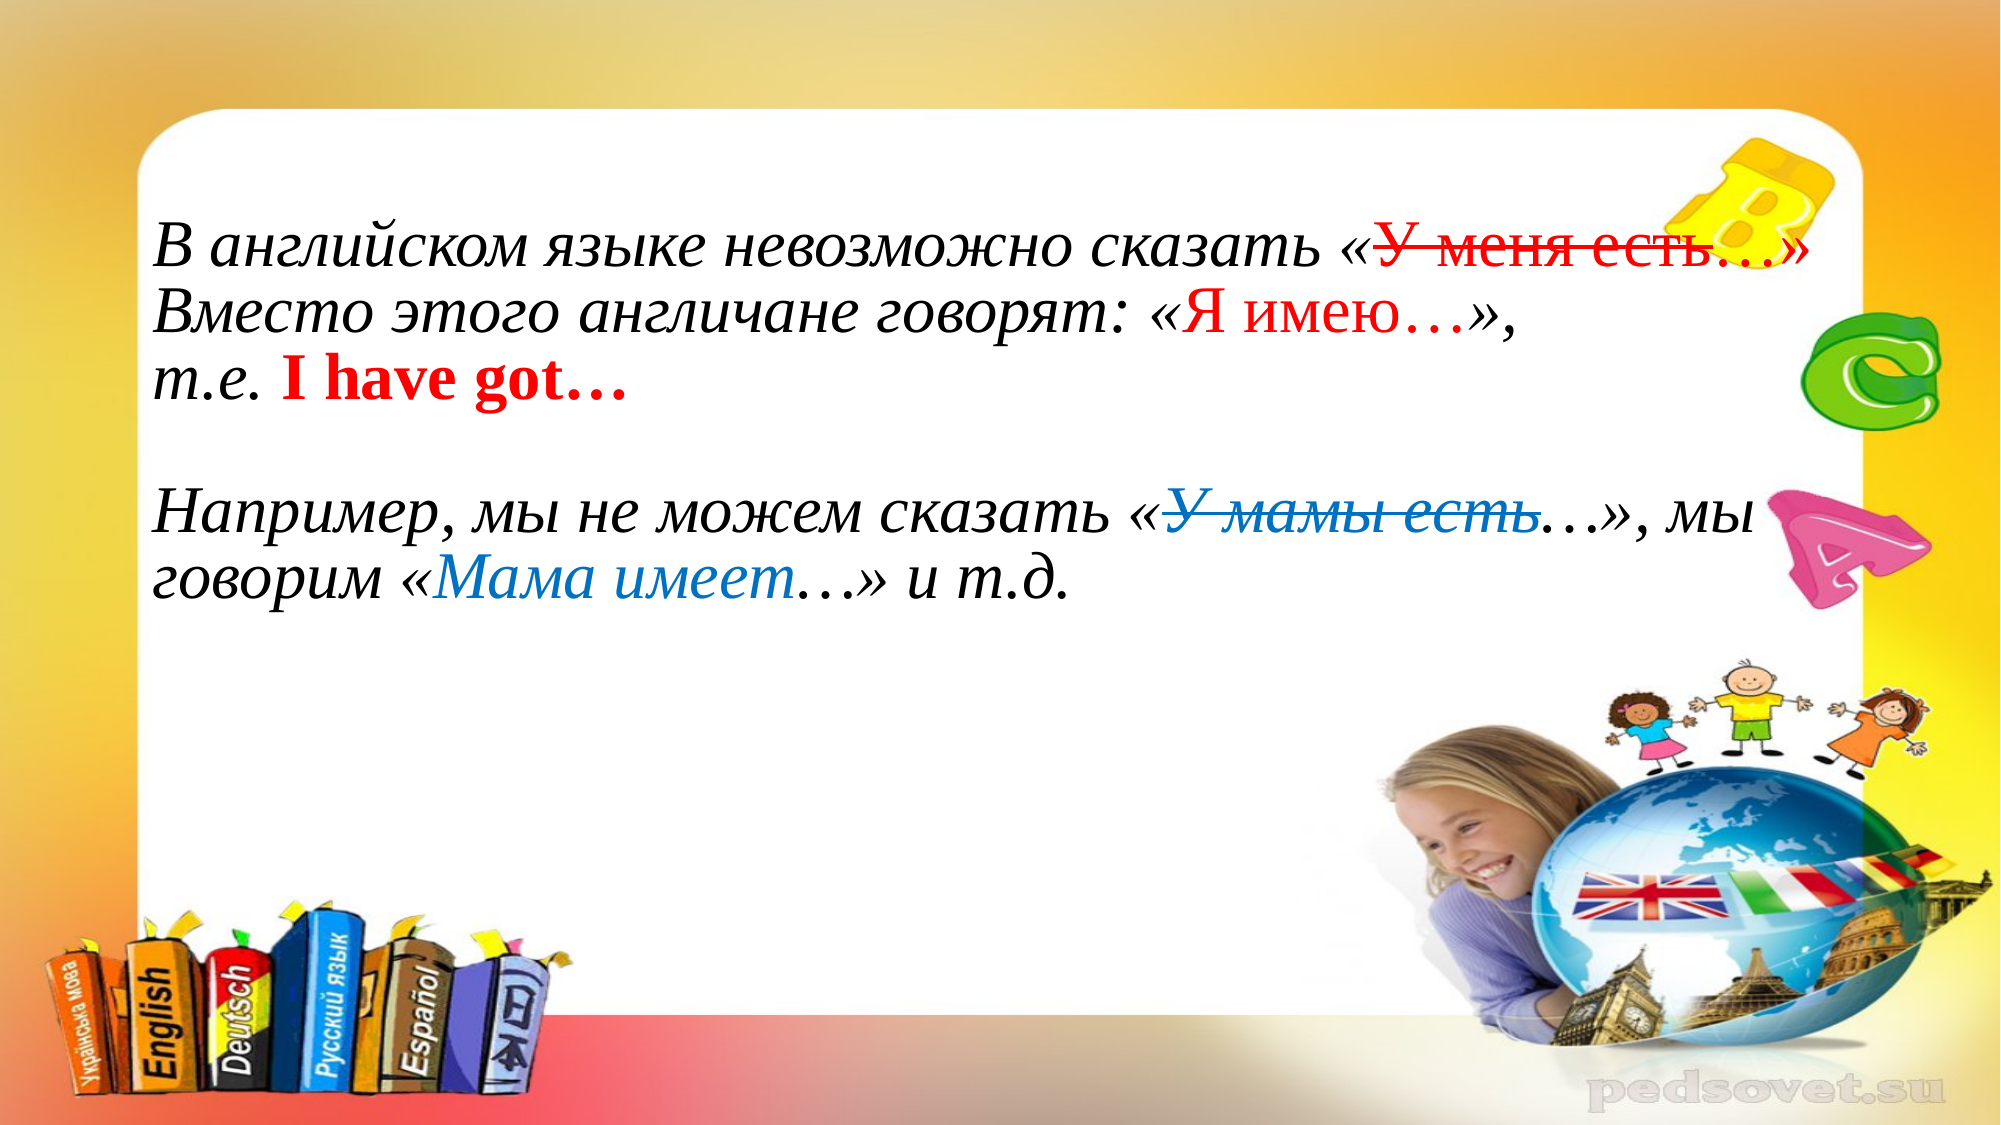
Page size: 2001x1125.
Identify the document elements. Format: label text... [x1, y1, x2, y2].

title В английском языке невозможно сказать «У меня есть…» Вместо этого англичане говорят: «Я имею…», т.е. I have got… Например, мы не можем сказать «У мамы есть…», мы говорим «Мама имеет…» и т.д. [137, 59, 1863, 766]
picture [0, 0, 2001, 1125]
